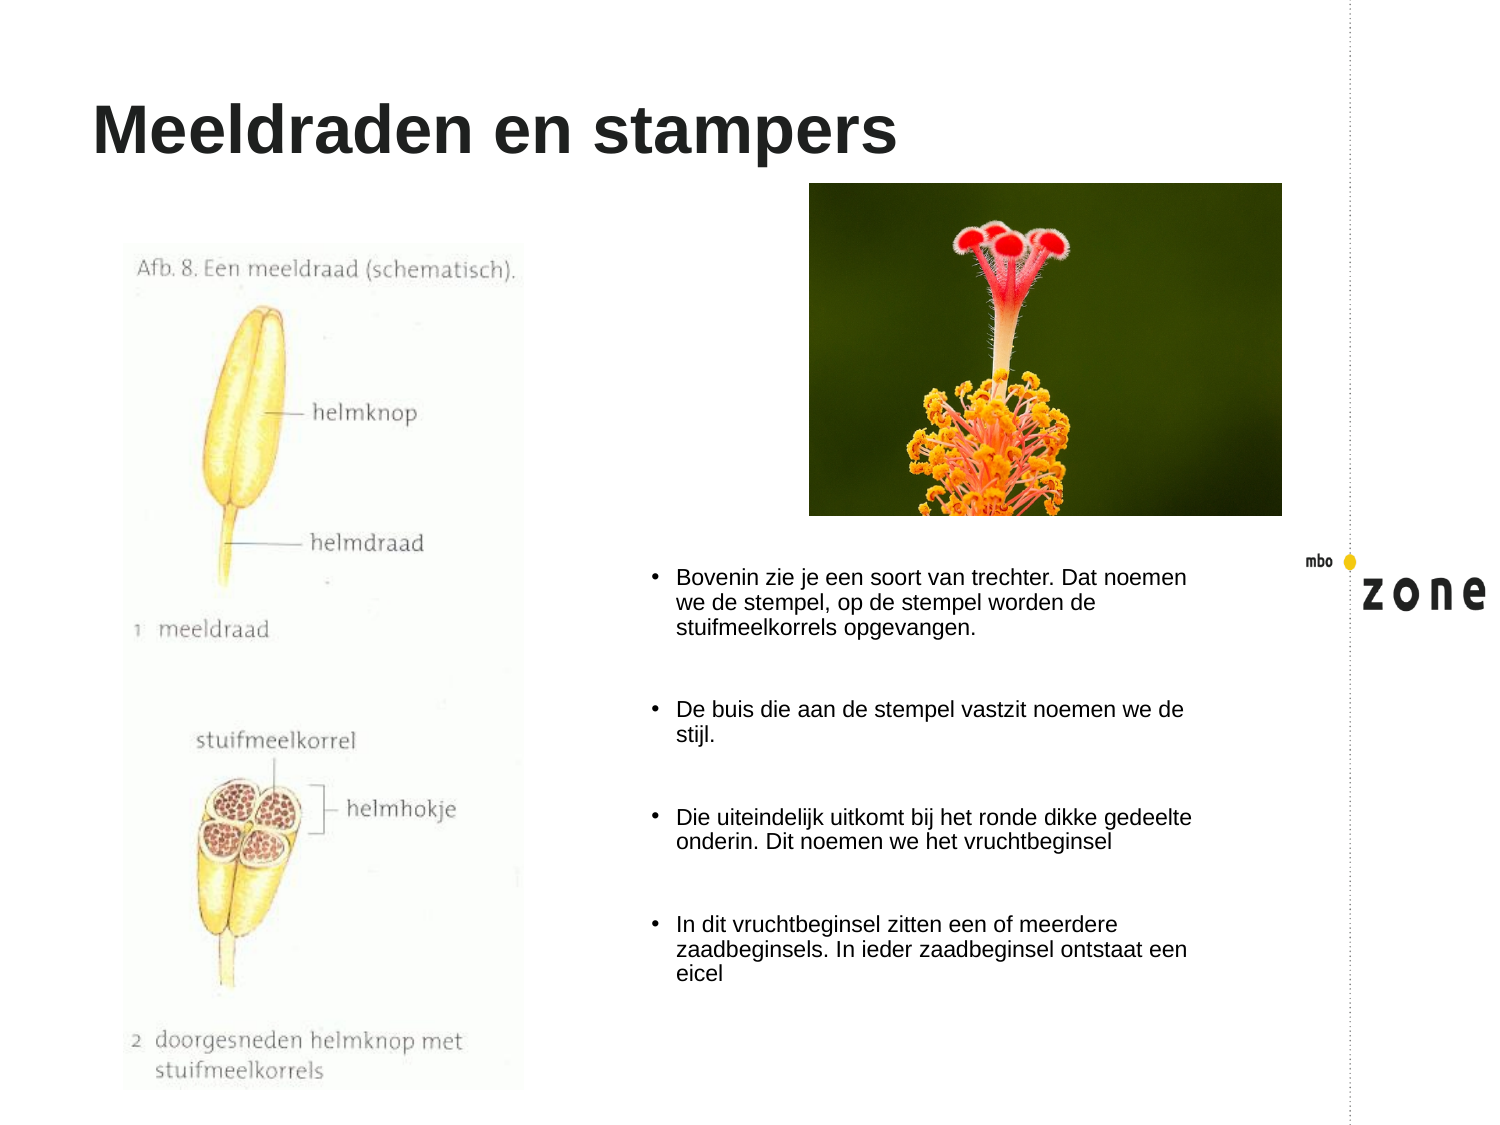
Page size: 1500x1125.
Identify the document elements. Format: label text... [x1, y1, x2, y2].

picture [809, 0, 1500, 1125]
picture [123, 243, 524, 1090]
list Bovenin zie je een soort van trechter. Dat noemen we de stempel, op de stempel worden de stuifmeelkorrels opgevangen. De buis die aan de stempel vastzit noemen we de stijl. Die uiteindelijk uitkomt bij het ronde dikke gedeelte onderin. Dit noemen we het vruchtbeginsel In dit vruchtbeginsel zitten een of meerdere zaadbeginsels. In ieder zaadbeginsel ontstaat een eicel [524, 283, 1205, 998]
title Meeldraden en stampers [93, 94, 1205, 272]
